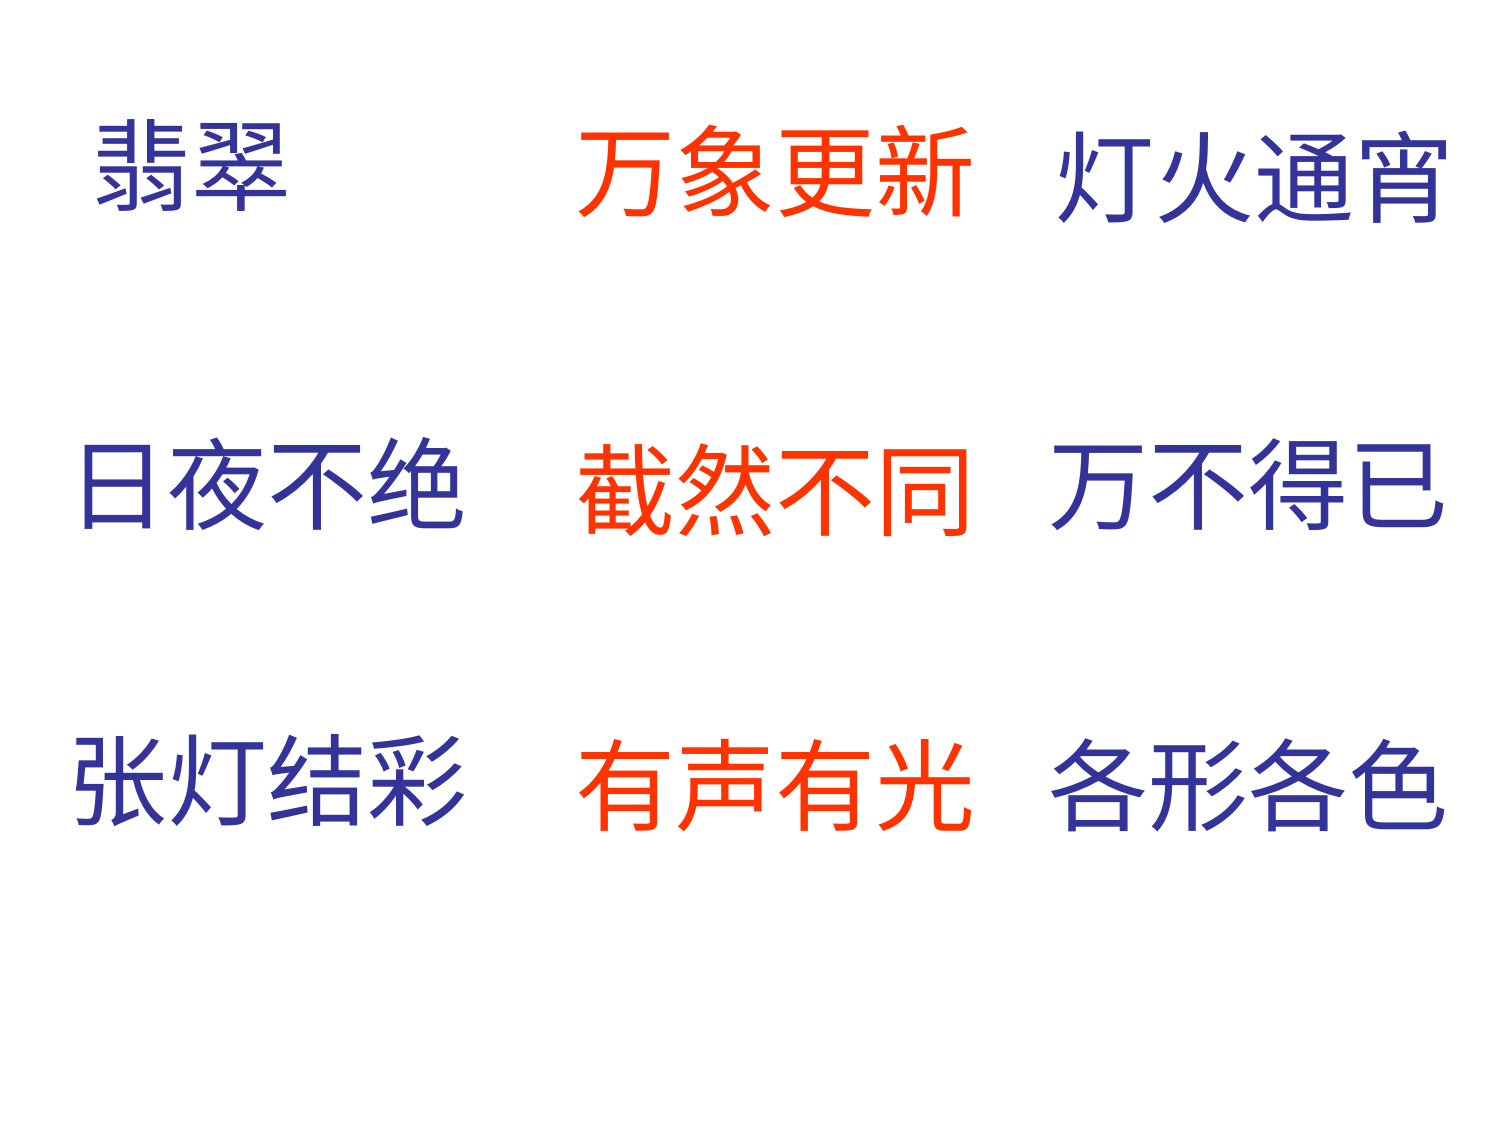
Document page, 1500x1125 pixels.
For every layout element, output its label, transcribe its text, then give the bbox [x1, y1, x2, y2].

text_box 日夜不绝 [53, 415, 526, 551]
text_box 灯火通宵 [1039, 108, 1500, 243]
text_box 万不得已 [1033, 415, 1500, 551]
text_box 翡翠 [76, 96, 361, 232]
text_box 张灯结彩 [53, 710, 514, 846]
text_box 截然不同 [560, 420, 998, 556]
text_box 万象更新 [561, 101, 999, 237]
text_box 有声有光 [560, 716, 1033, 851]
text_box 各形各色 [1033, 716, 1500, 851]
